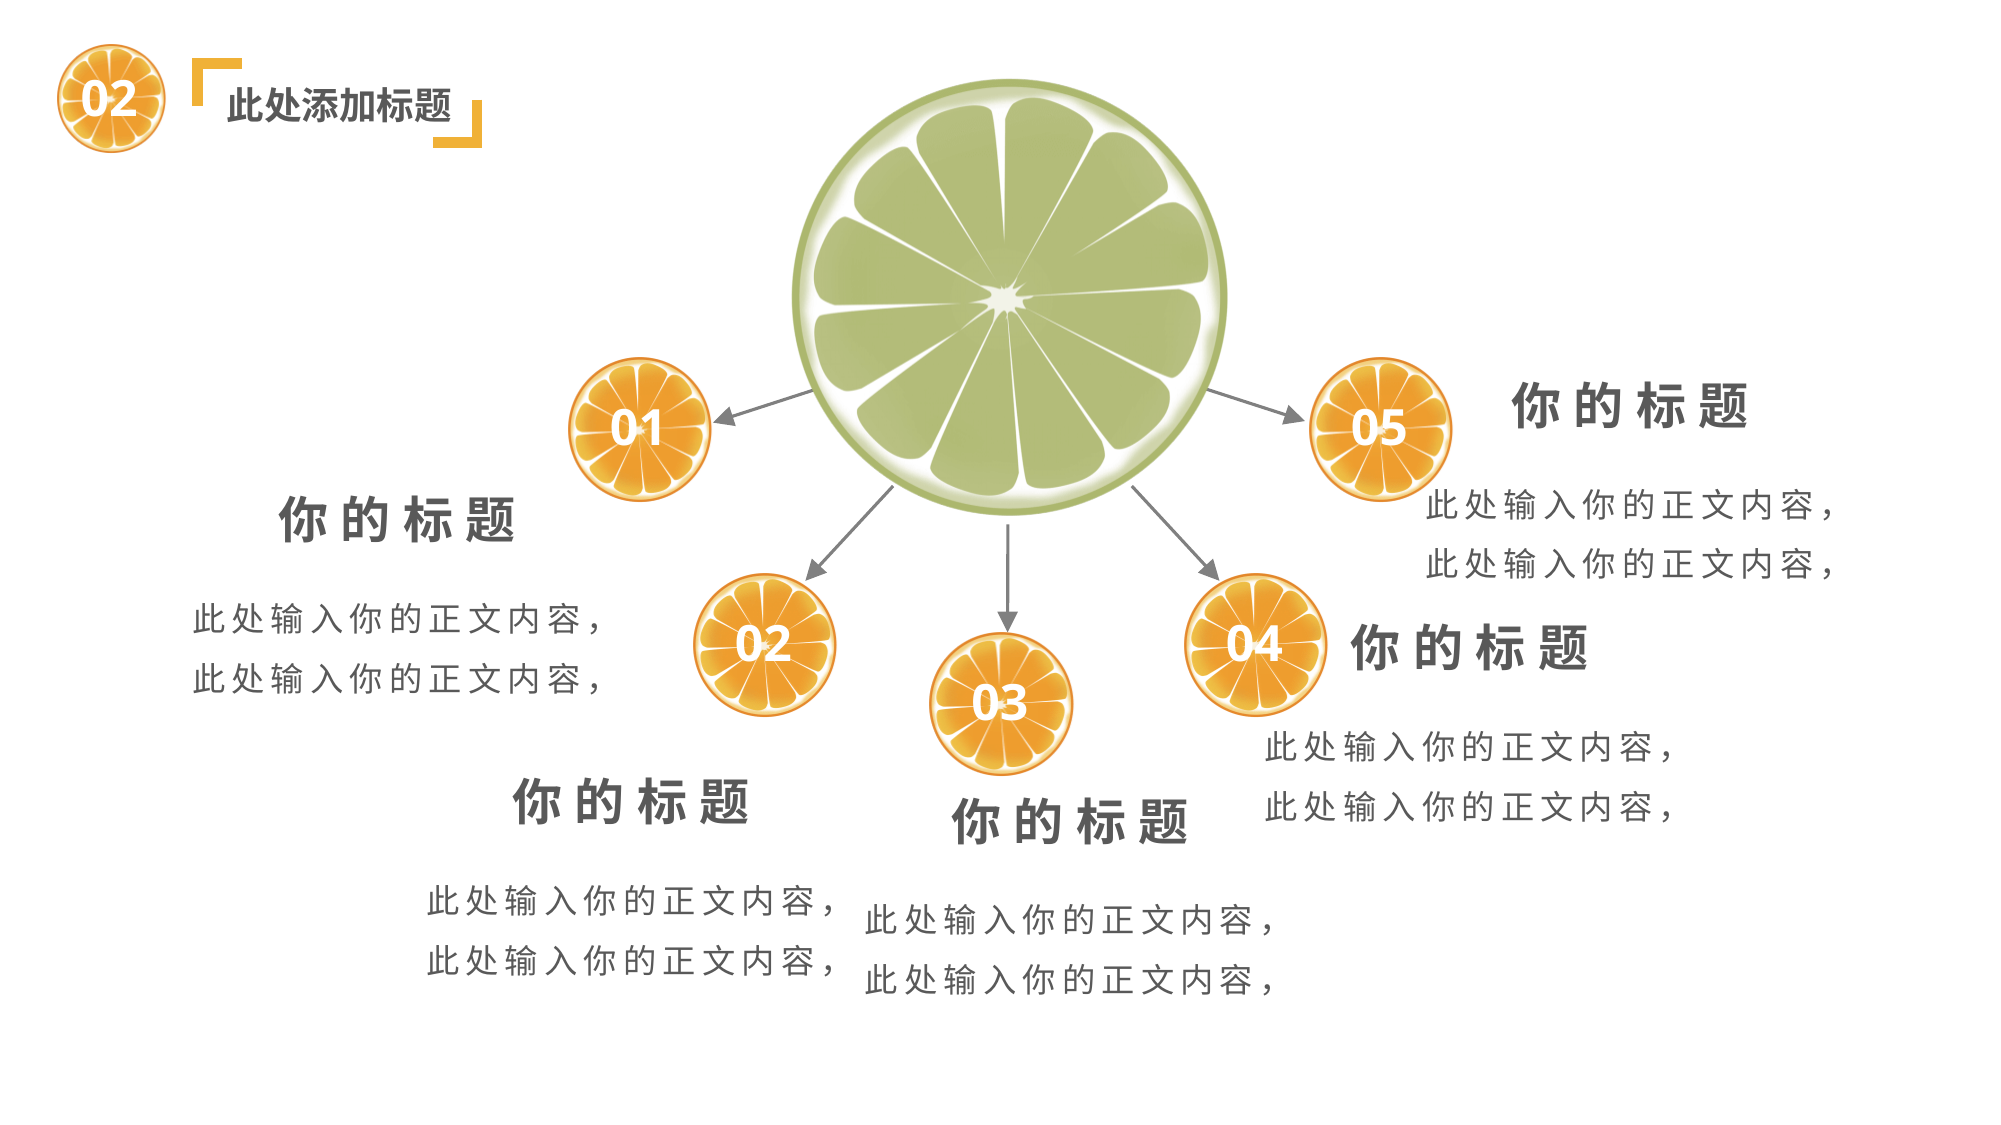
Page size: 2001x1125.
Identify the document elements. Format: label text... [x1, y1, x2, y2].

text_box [54, 44, 477, 156]
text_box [925, 632, 1082, 780]
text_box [805, 558, 894, 581]
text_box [720, 389, 761, 423]
text_box 此处输入你的正文内容，此处输入你的正文内容， [411, 852, 866, 988]
text_box 你的标题 [936, 782, 1219, 858]
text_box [1131, 558, 1220, 581]
text_box 此处输入你的正文内容，此处输入你的正文内容， [1249, 698, 1705, 834]
text_box 此处输入你的正文内容，此处输入你的正文内容， [850, 872, 1305, 1007]
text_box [1180, 573, 1336, 721]
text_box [1304, 357, 1461, 506]
text_box 你的标题 [263, 481, 546, 557]
text_box 你的标题 [1496, 366, 1779, 442]
picture [761, 24, 1239, 558]
text_box 你的标题 [1336, 609, 1618, 685]
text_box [564, 357, 720, 506]
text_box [1239, 388, 1304, 422]
text_box 你的标题 [497, 763, 780, 839]
text_box 此处输入你的正文内容，此处输入你的正文内容， [177, 571, 632, 706]
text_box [689, 573, 845, 721]
text_box 此处输入你的正文内容，此处输入你的正文内容， [1410, 456, 1865, 591]
